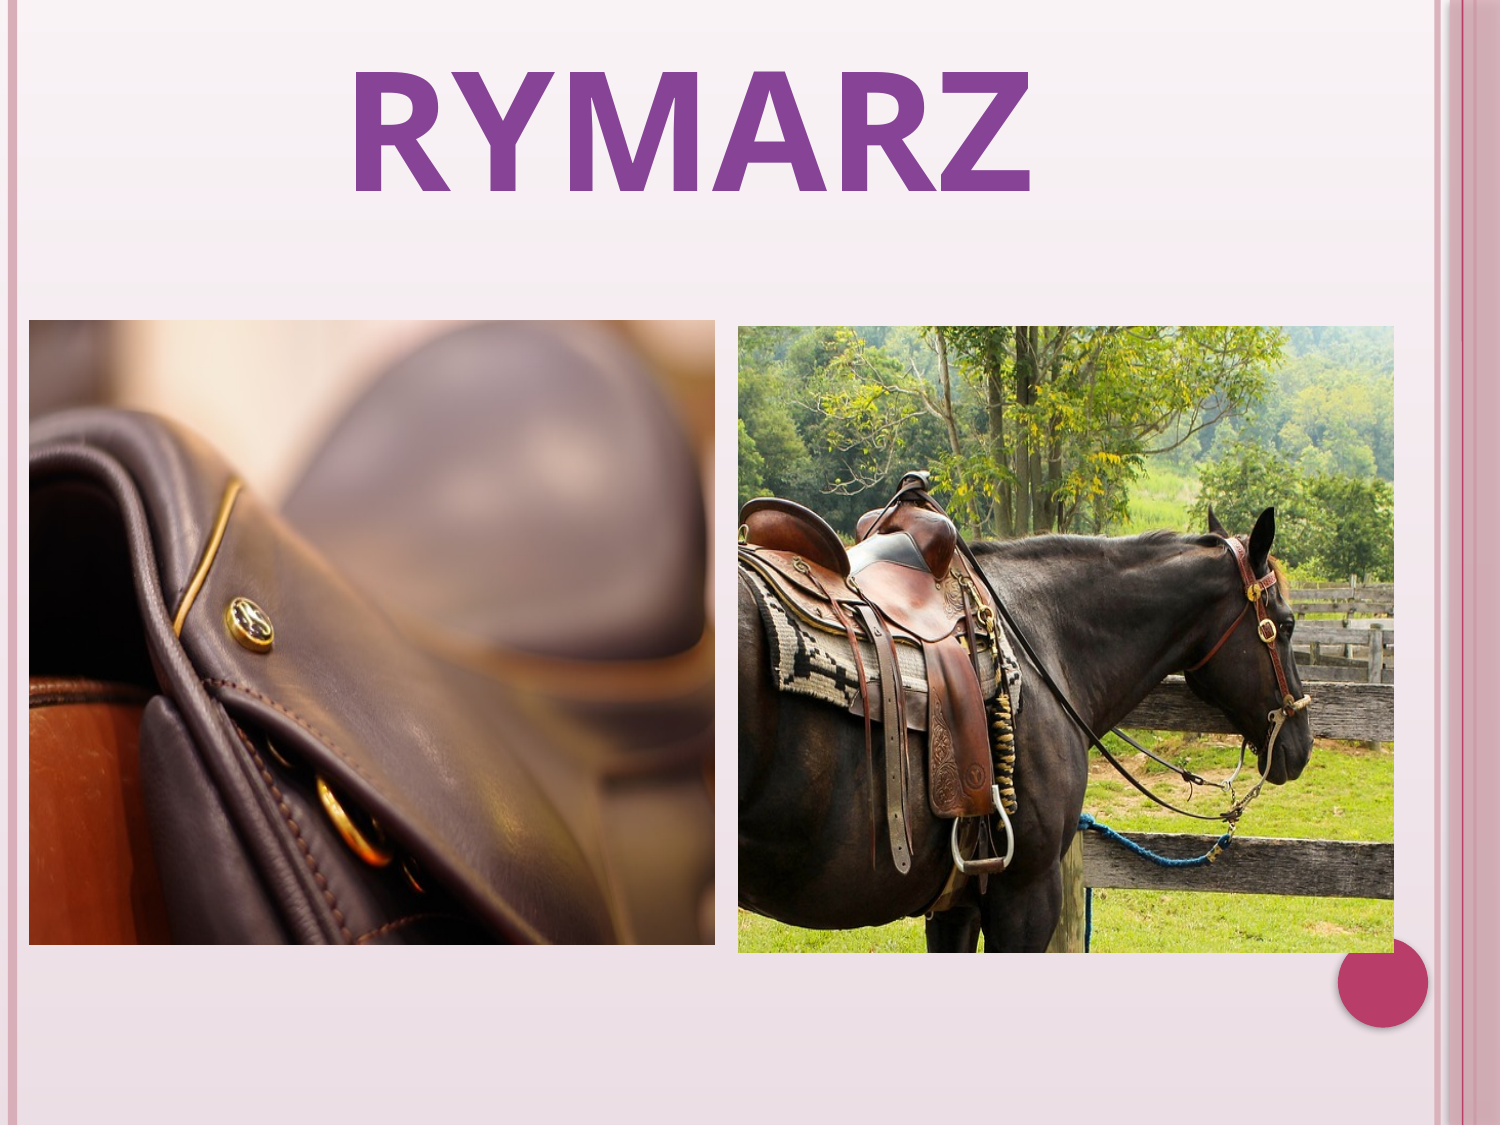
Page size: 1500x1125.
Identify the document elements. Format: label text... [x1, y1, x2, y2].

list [28, 319, 715, 946]
title RYMARZ [75, 45, 1300, 233]
picture [737, 325, 1394, 953]
